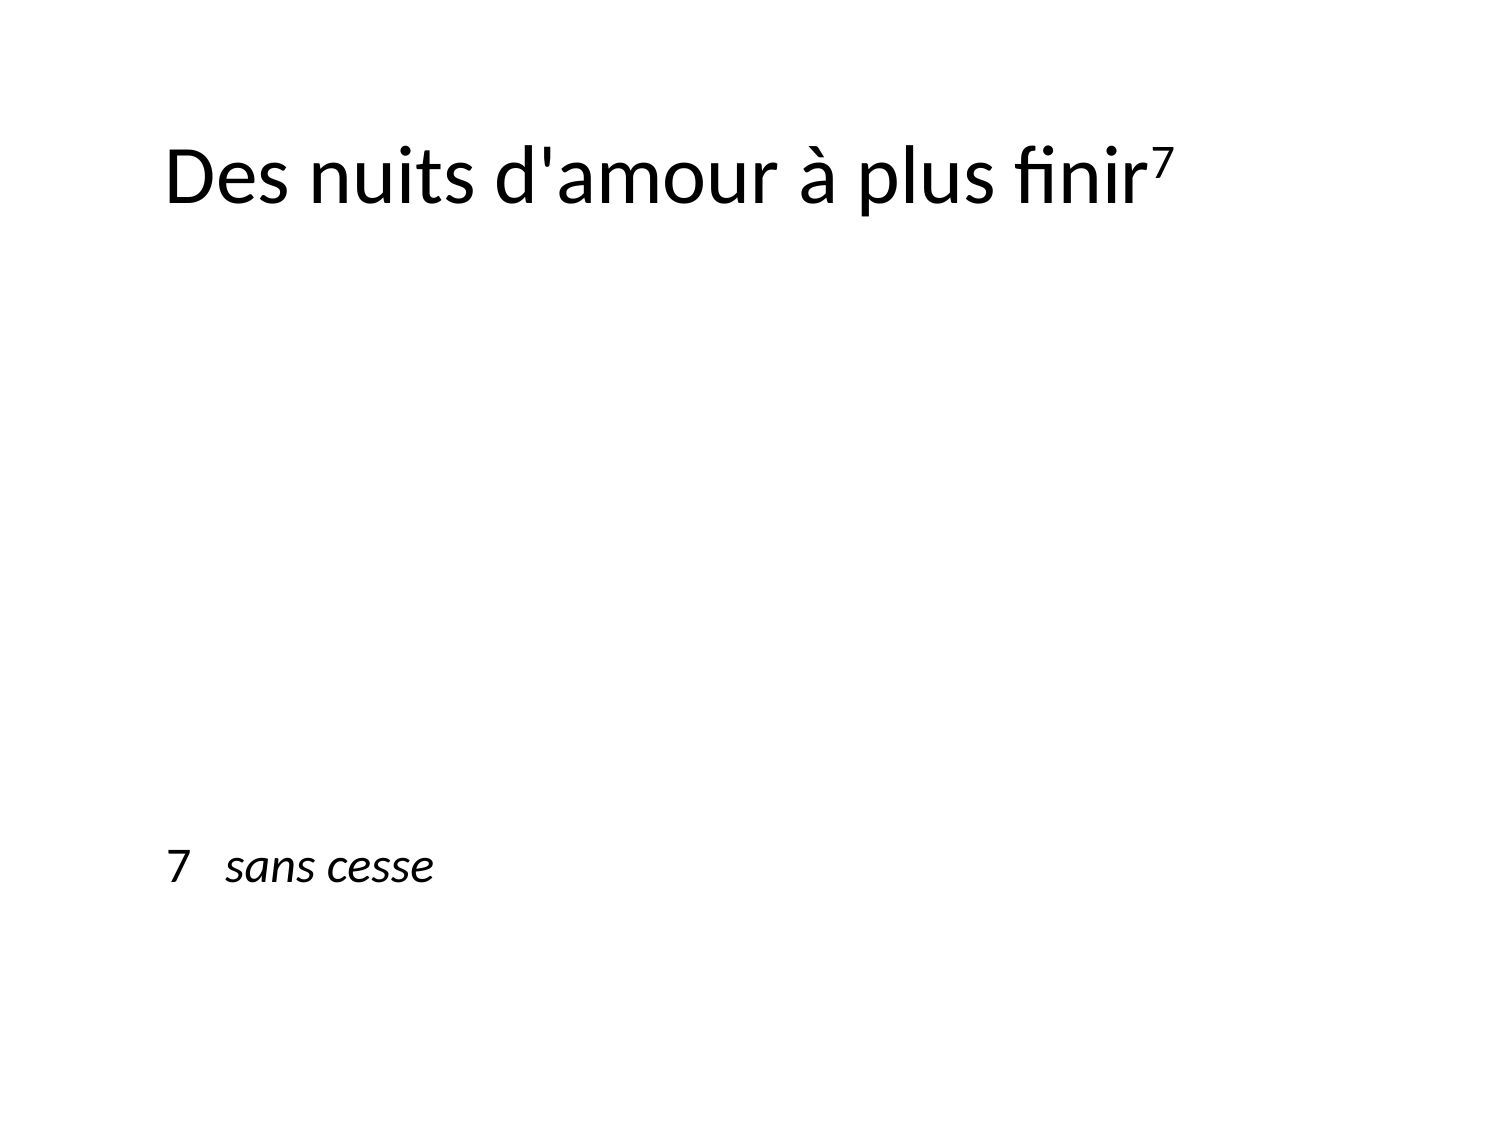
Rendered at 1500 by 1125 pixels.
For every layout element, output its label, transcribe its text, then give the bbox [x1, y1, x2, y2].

text_box Des nuits d'amour à plus finir7 [149, 112, 1500, 328]
text_box 7 sans cesse [151, 824, 450, 900]
